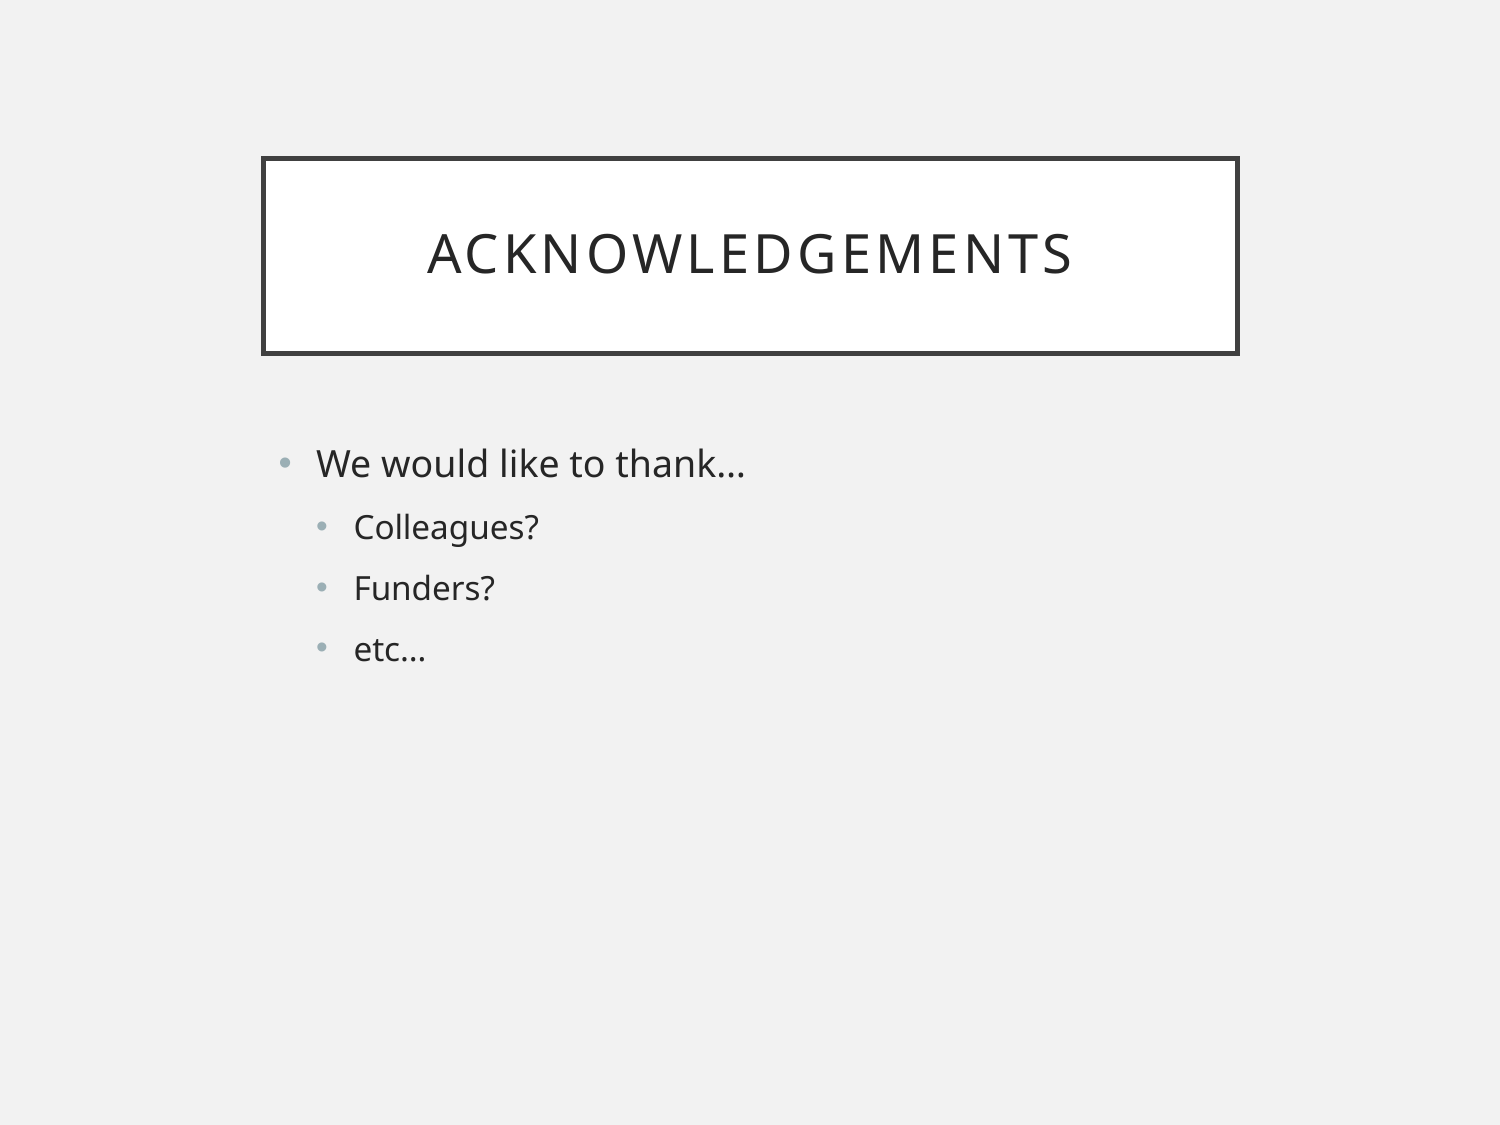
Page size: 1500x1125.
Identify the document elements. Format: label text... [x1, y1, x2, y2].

list We would like to thank… Colleagues? Funders? etc… [263, 432, 1238, 942]
title Acknowledgements [261, 156, 1240, 356]
